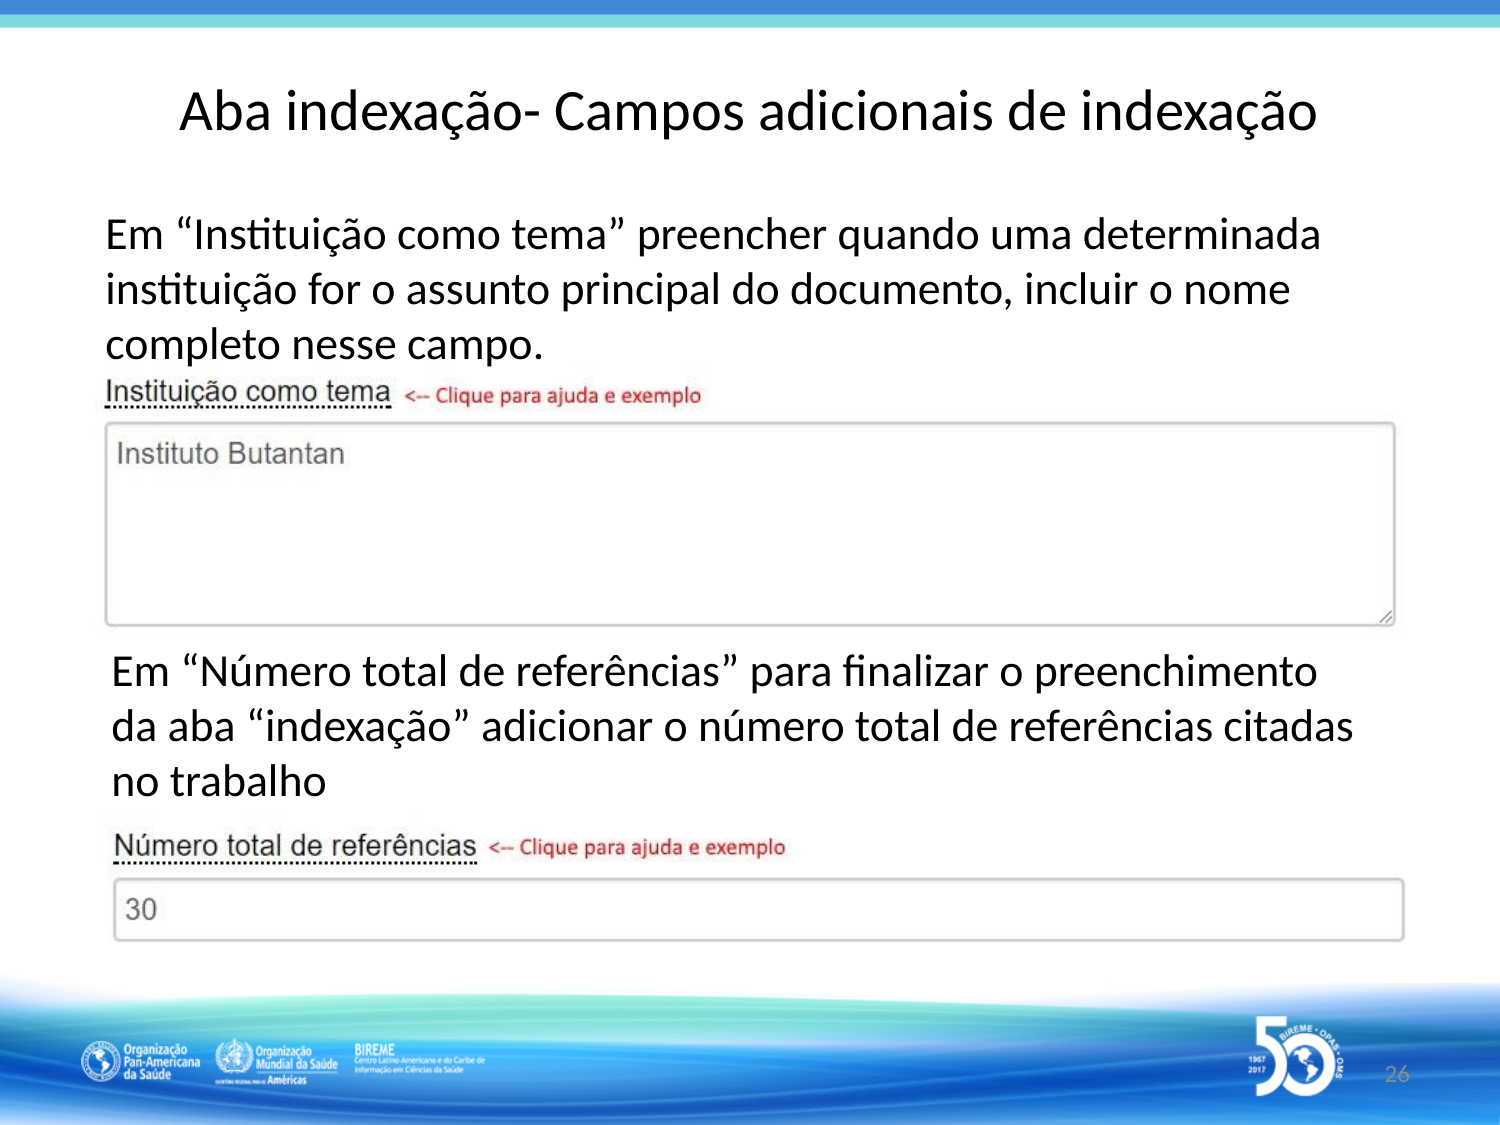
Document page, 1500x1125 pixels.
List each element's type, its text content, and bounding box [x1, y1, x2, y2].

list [83, 365, 1500, 646]
title Aba indexação- Campos adicionais de indexação [75, 45, 1425, 170]
text_box Em “Instituição como tema” preencher quando uma determinada instituição for o assunto principal do documento, incluir o nome completo nesse campo. [90, 196, 1441, 364]
text_box Em “Número total de referências” para finalizar o preenchimento da aba “indexação” adicionar o número total de referências citadas no trabalho [96, 654, 1390, 814]
slide_number 26 [1074, 1042, 1425, 1103]
picture [0, 0, 1500, 1125]
